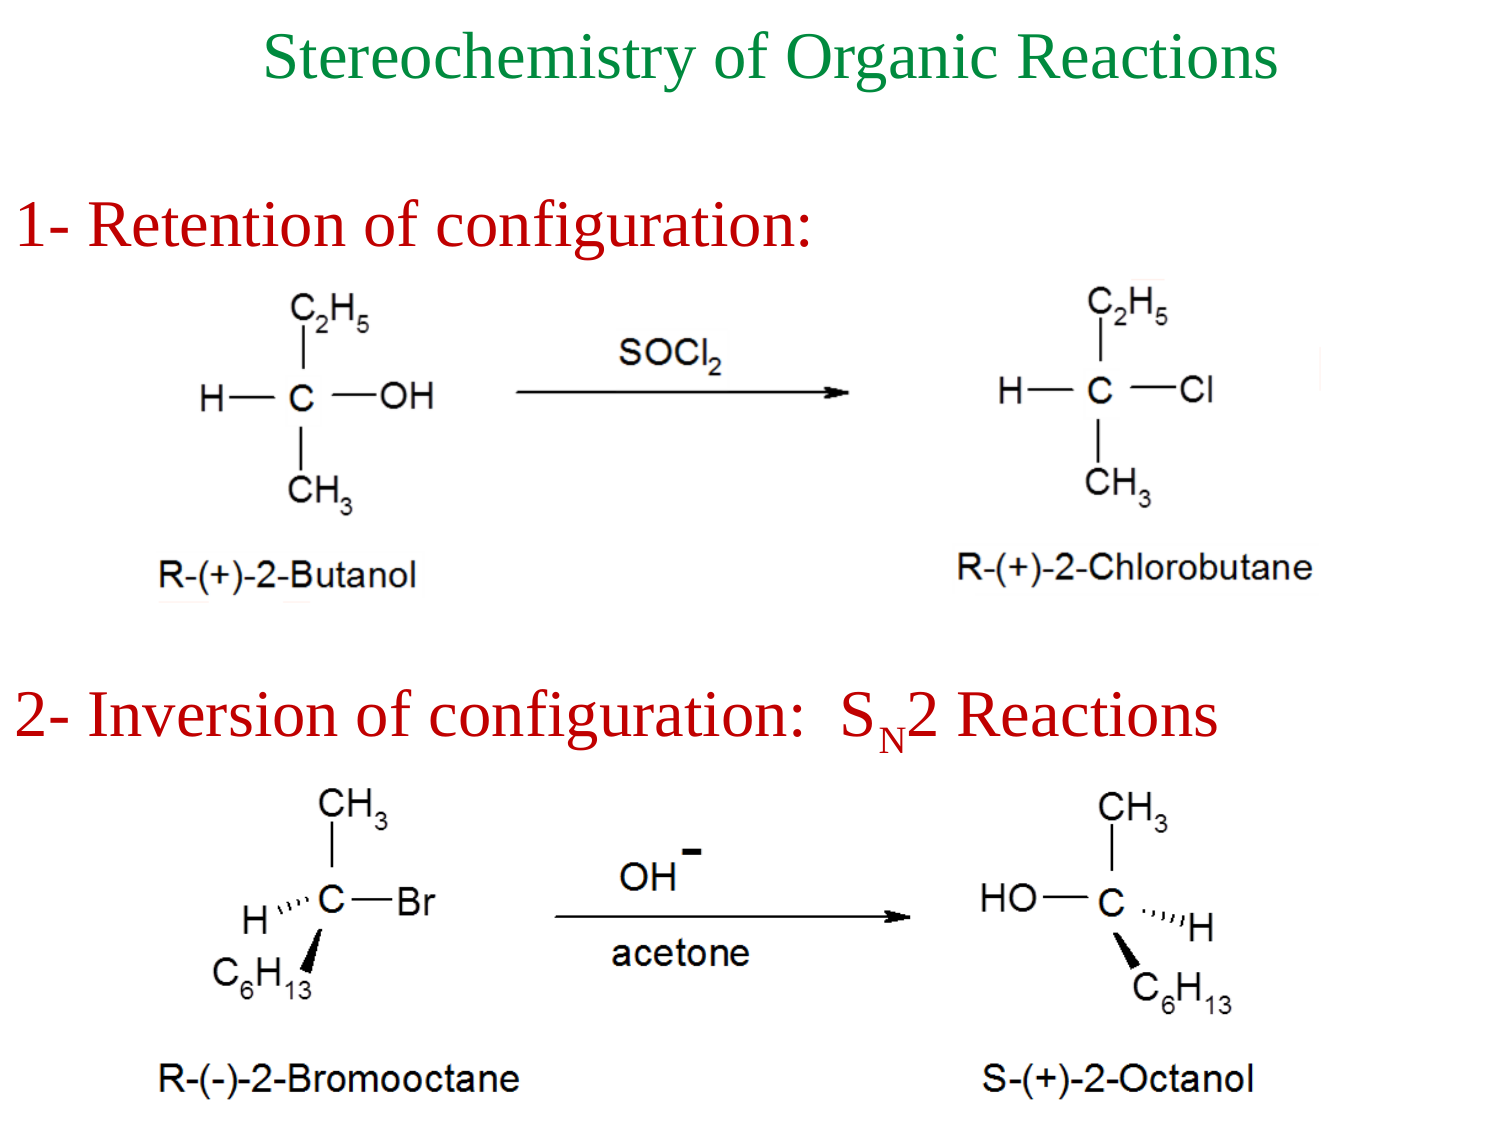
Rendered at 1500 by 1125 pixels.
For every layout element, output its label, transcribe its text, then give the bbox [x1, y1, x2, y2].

picture [149, 776, 1267, 1113]
text_box 2- Inversion of configuration: SN2 Reactions [0, 662, 1350, 763]
text_box Stereochemistry of Organic Reactions [196, 4, 1347, 99]
text_box 1- Retention of configuration: [0, 172, 947, 291]
picture [149, 274, 1326, 609]
